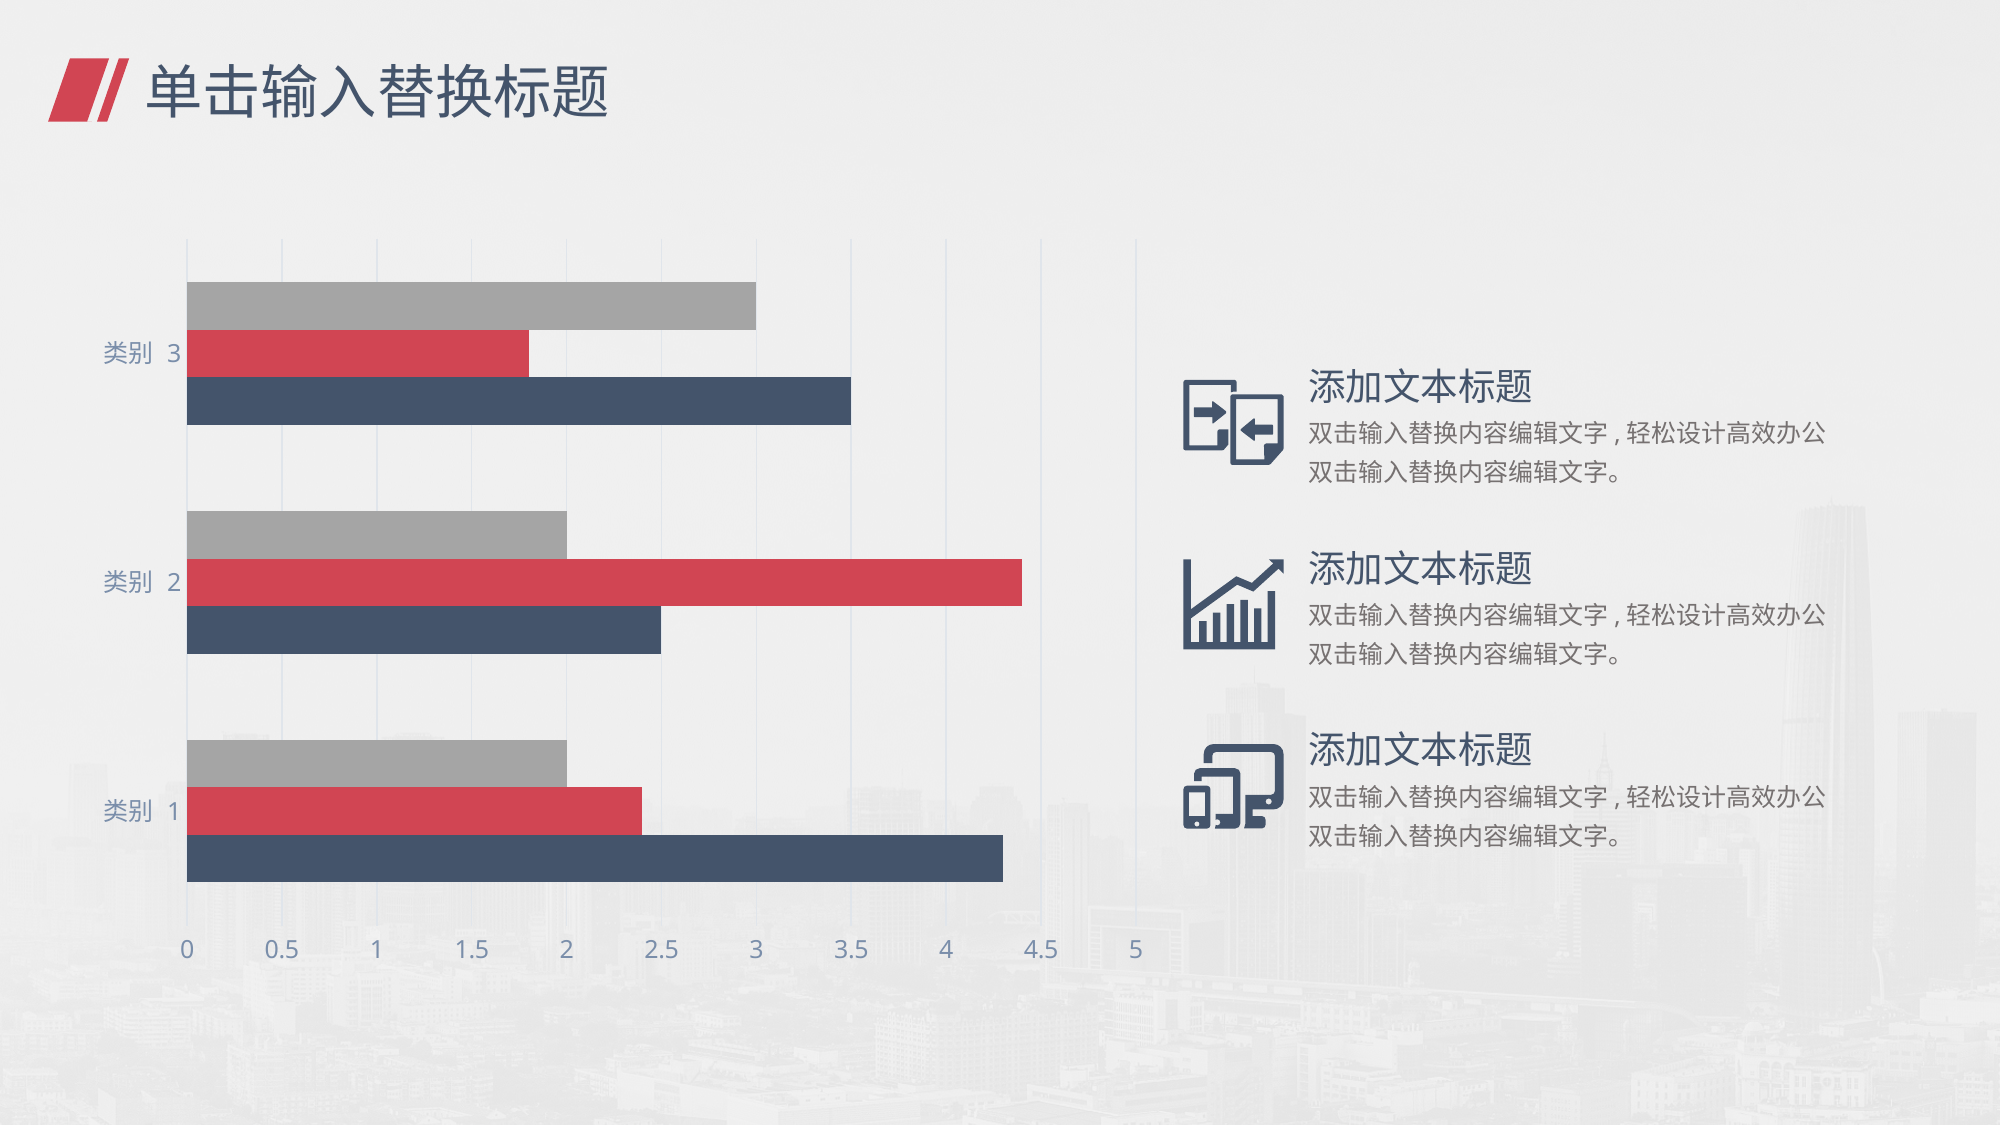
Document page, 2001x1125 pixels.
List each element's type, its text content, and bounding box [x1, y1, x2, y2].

title 单击输入替换标题 [129, 47, 867, 133]
text_box [1230, 394, 1284, 465]
text_box [1183, 559, 1284, 650]
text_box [1293, 719, 1863, 860]
text_box [1183, 785, 1211, 829]
chart [82, 223, 1165, 982]
text_box [1194, 768, 1241, 829]
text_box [1293, 537, 1863, 678]
text_box [1203, 744, 1284, 829]
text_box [1293, 355, 1863, 496]
text_box [1183, 379, 1237, 451]
